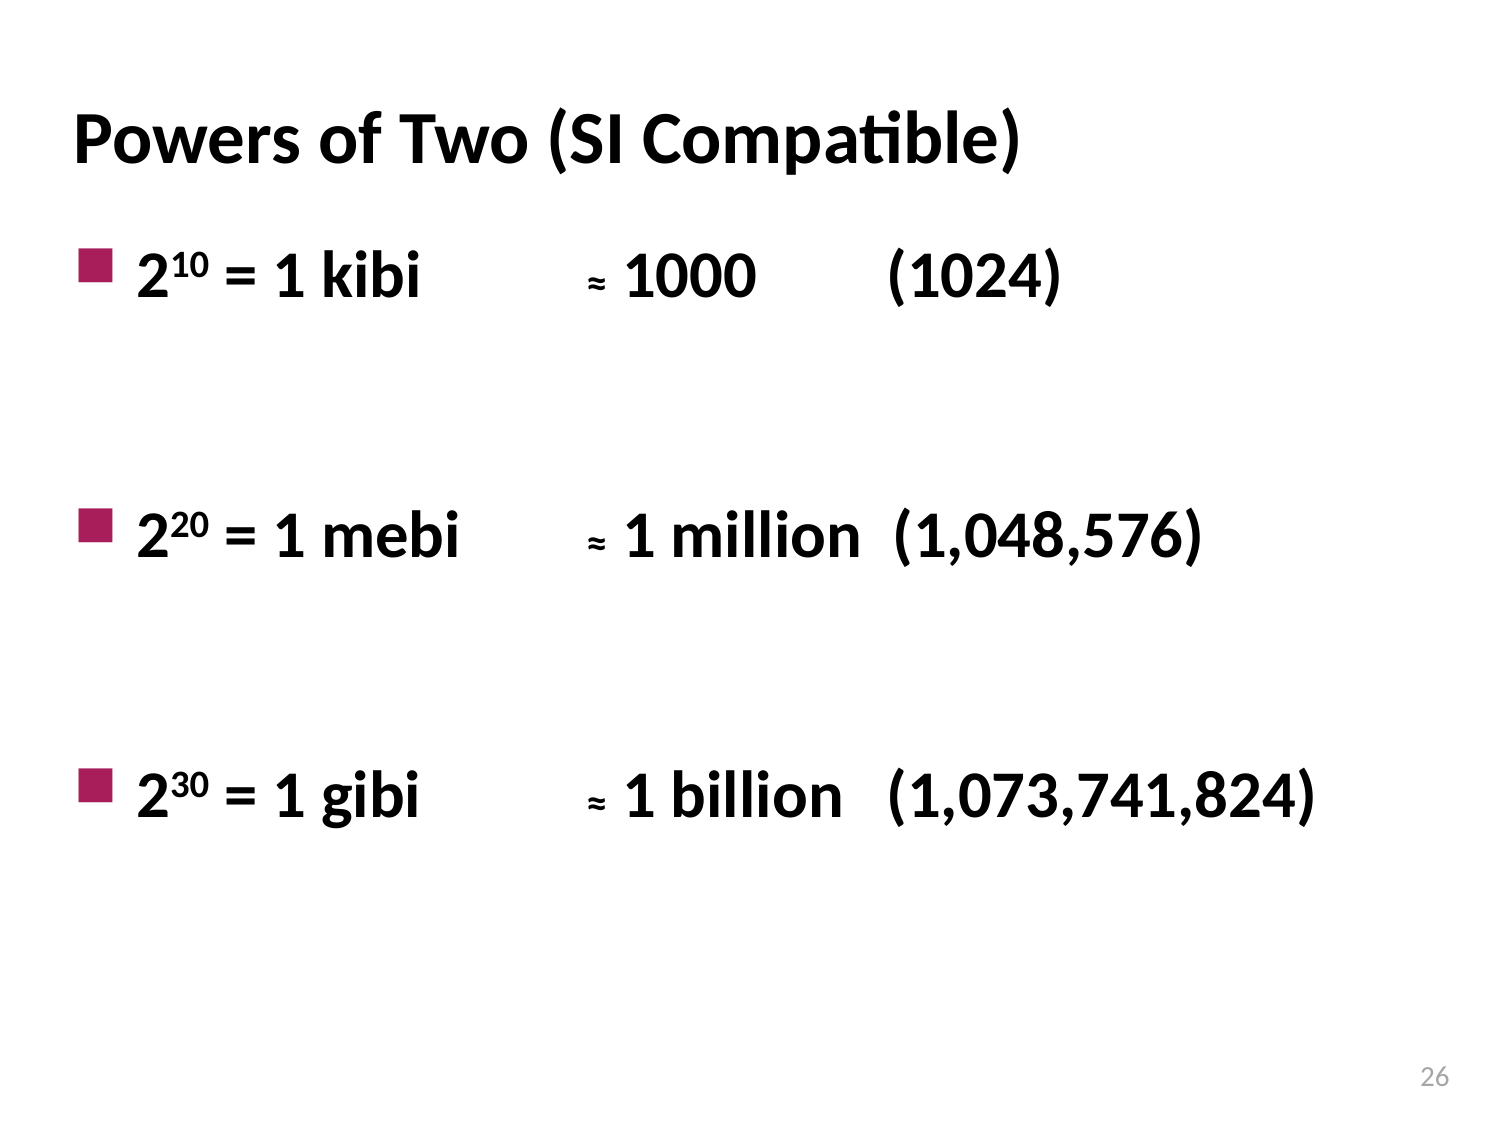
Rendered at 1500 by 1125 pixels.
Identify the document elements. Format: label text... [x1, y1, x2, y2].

title Powers of Two (SI Compatible) [58, 71, 1305, 197]
text_box [87, 174, 1413, 1025]
list 210 = 1 kibi ≈ 1000 (1024) 220 = 1 mebi ≈ 1 million (1,048,576) 230 = 1 gibi ≈ 1 billion (1,073,741,824) [64, 223, 1361, 1040]
